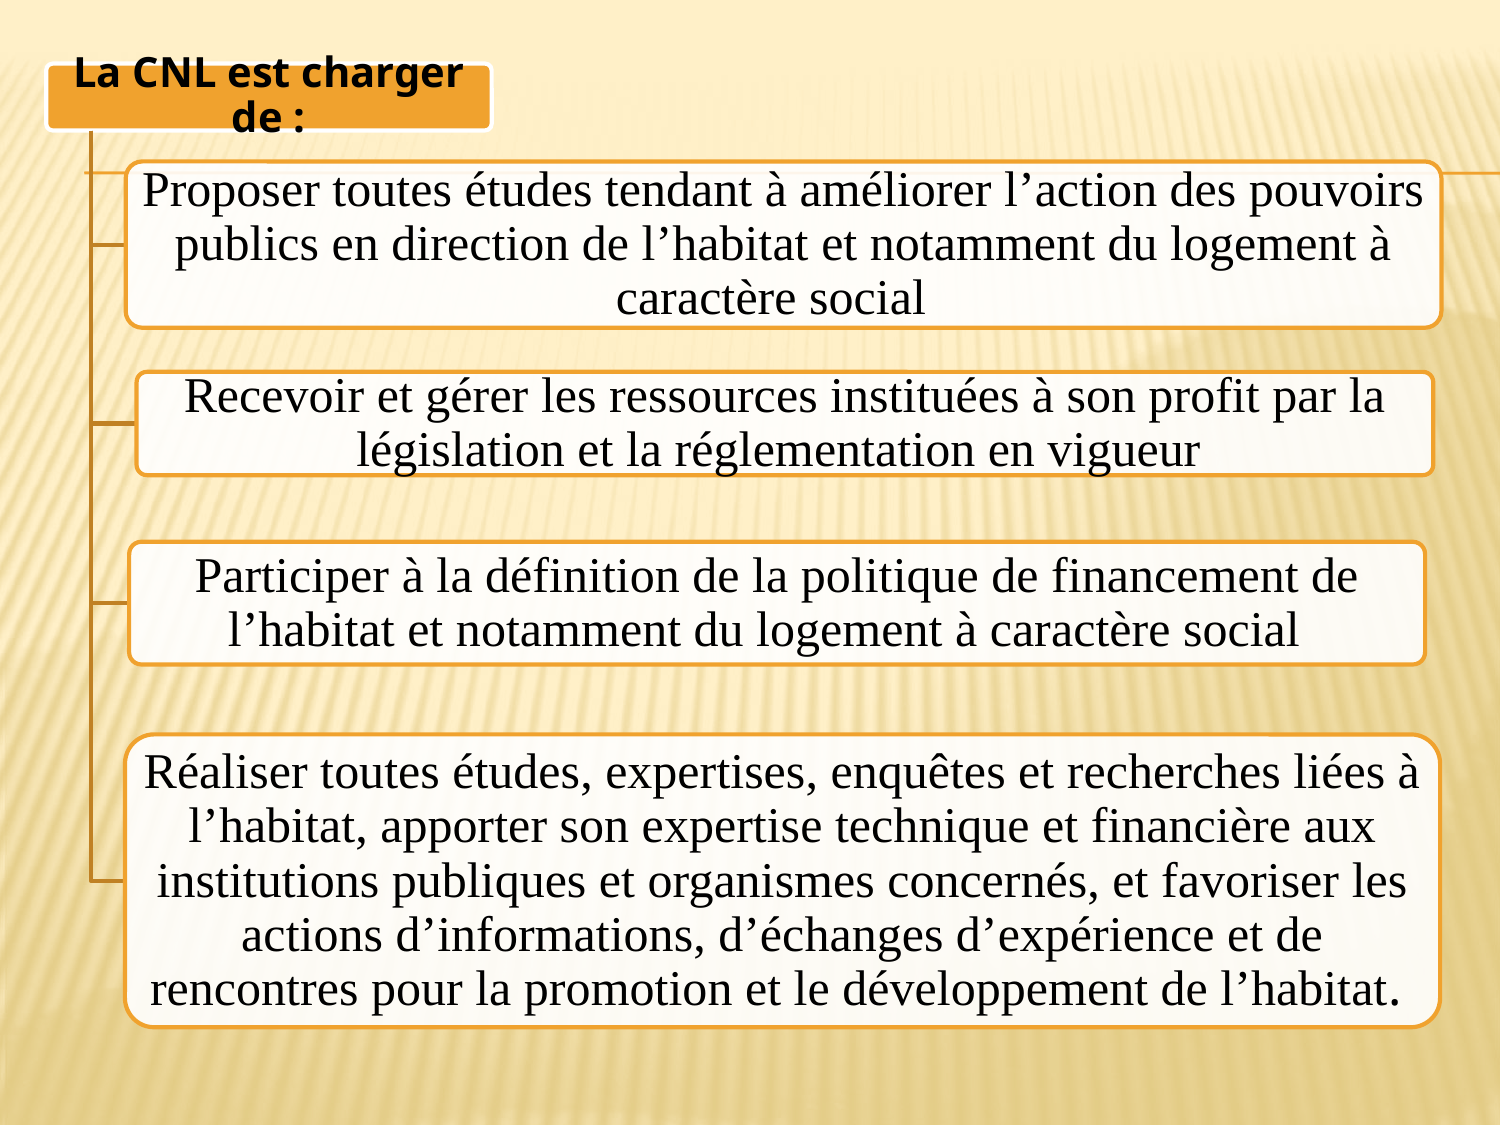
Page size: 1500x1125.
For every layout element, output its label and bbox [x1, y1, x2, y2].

text_box [34, 54, 1442, 1102]
